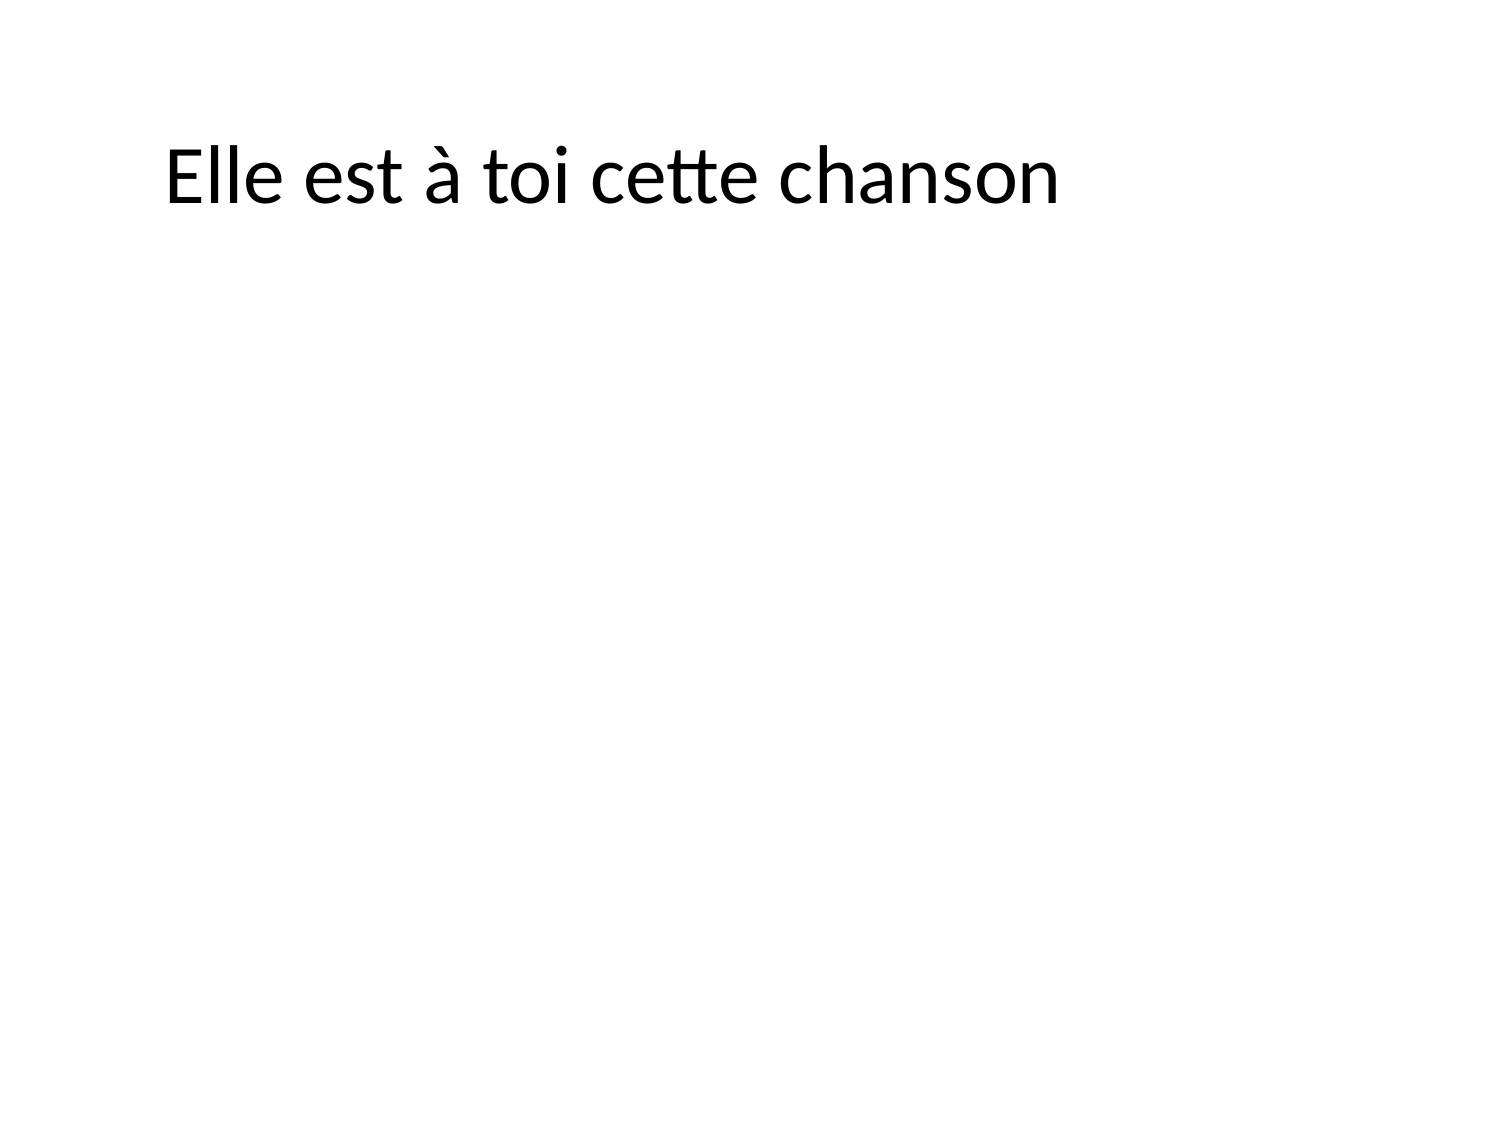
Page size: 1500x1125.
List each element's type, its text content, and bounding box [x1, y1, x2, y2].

text_box Elle est à toi cette chanson [150, 112, 1450, 328]
